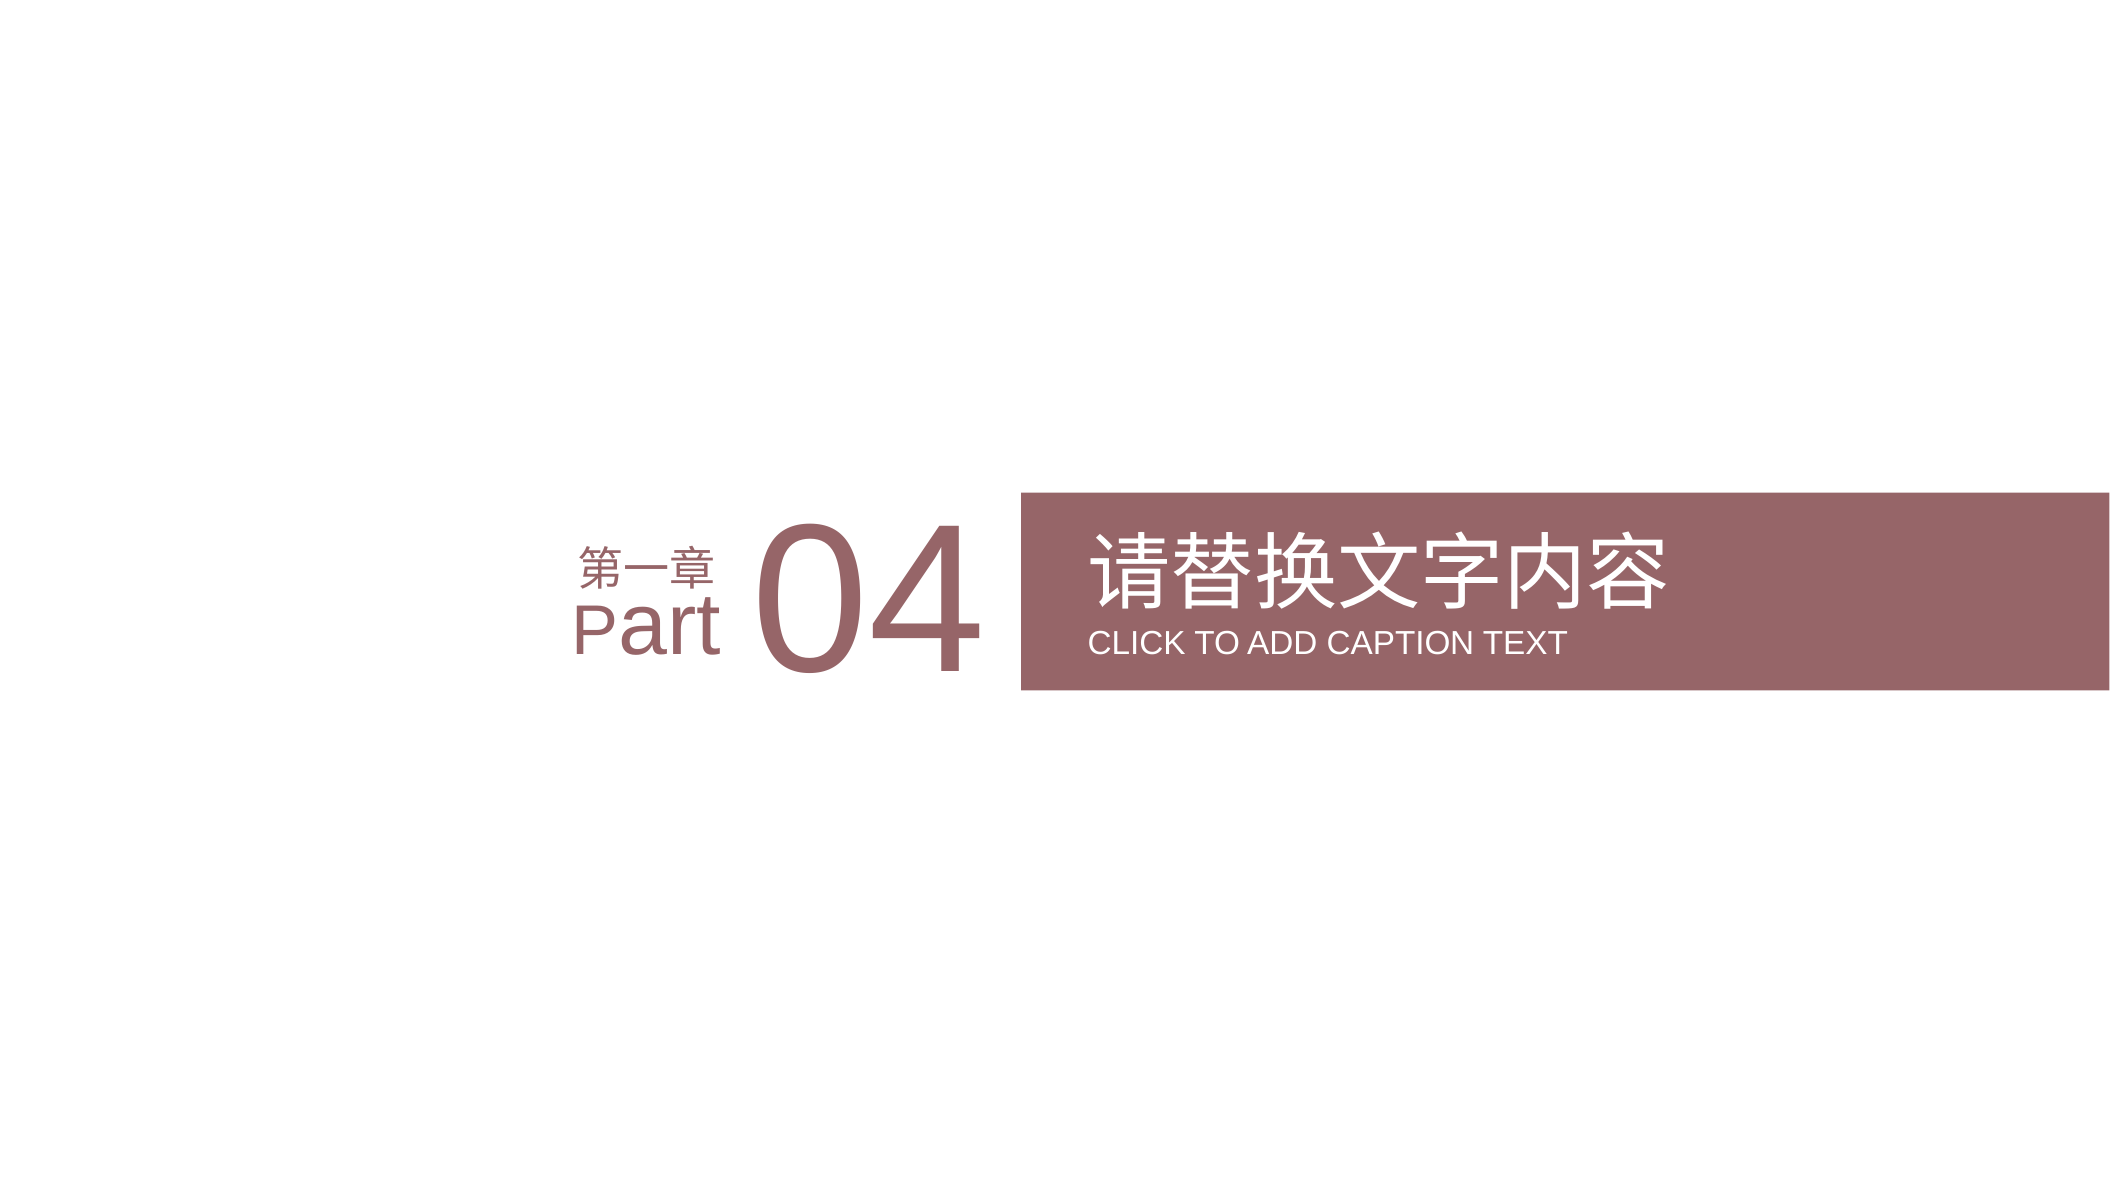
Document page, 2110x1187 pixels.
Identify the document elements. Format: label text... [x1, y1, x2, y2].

text_box Part [571, 566, 722, 673]
text_box [1021, 492, 2110, 691]
text_box CLICK TO ADD CAPTION TEXT [1087, 625, 1787, 662]
text_box 请替换文字内容 [1087, 530, 1787, 621]
text_box 04 [751, 460, 986, 714]
text_box 第一章 [577, 539, 716, 595]
